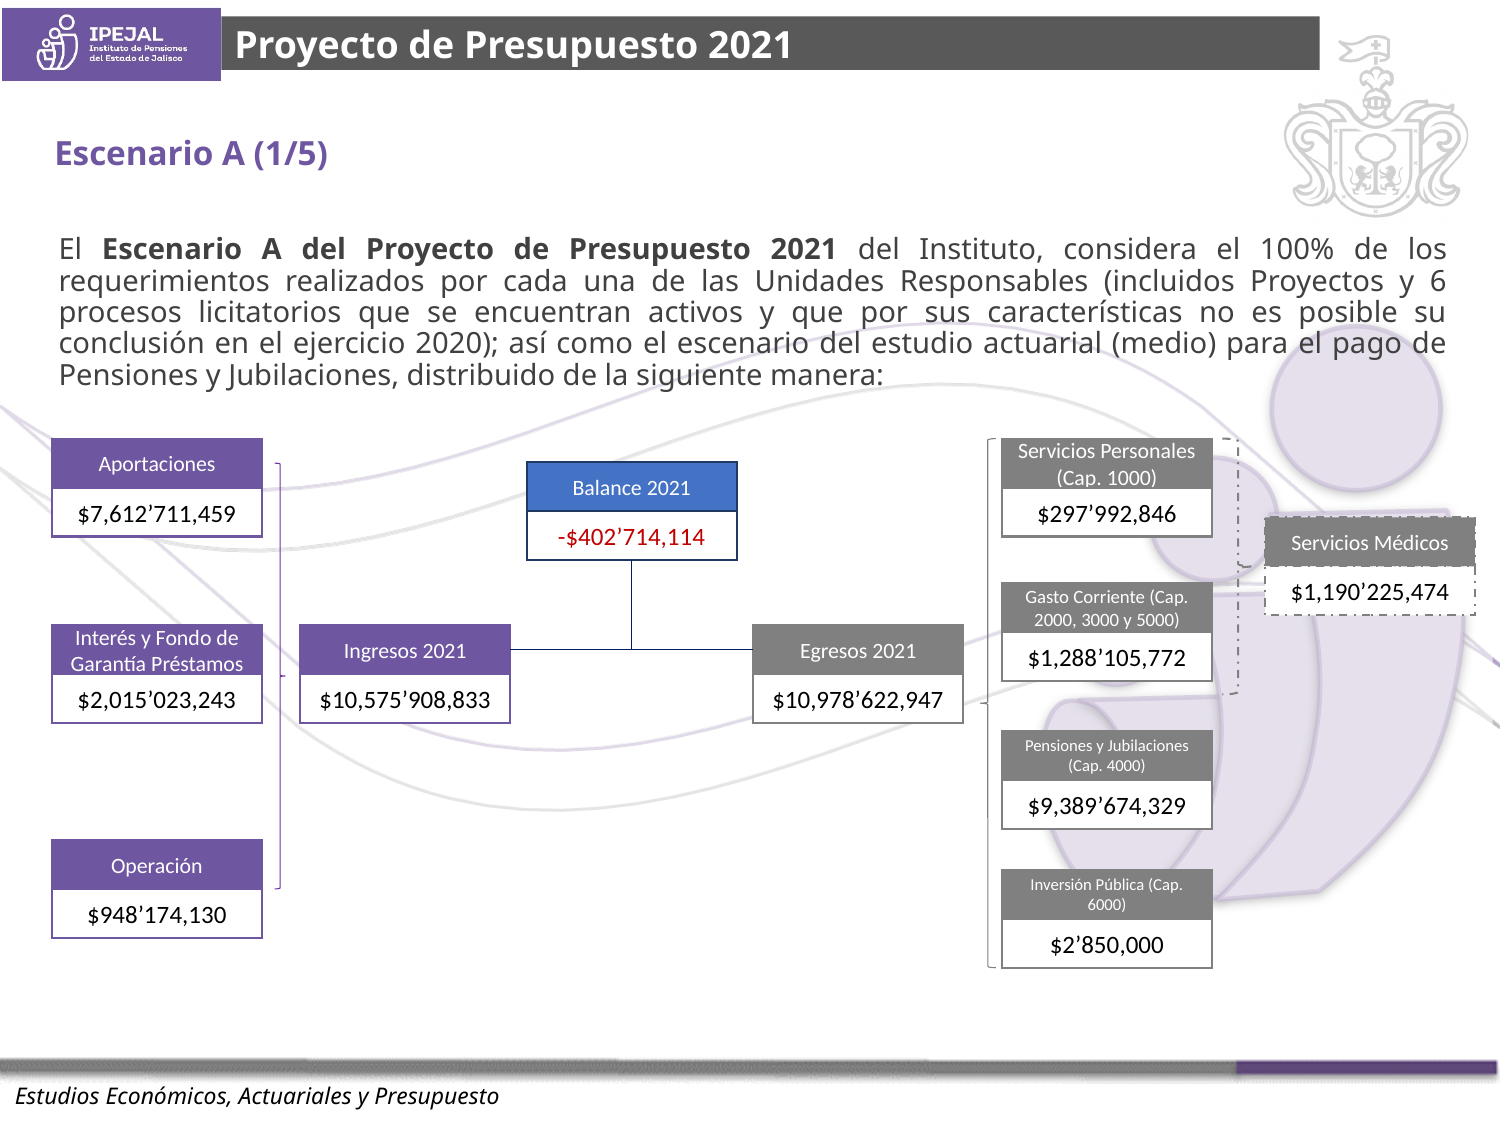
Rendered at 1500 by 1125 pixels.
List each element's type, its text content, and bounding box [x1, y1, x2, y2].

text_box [753, 625, 964, 724]
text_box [52, 438, 262, 537]
list El Escenario A del Proyecto de Presupuesto 2021 del Instituto, considera el 100% de los requerimientos realizados por cada una de las Unidades Responsables (incluidos Proyectos y 6 procesos licitatorios que se encuentran activos y que por sus características no es posible su conclusión en el ejercicio 2020); así como el escenario del estudio actuarial (medio) para el pago de Pensiones y Jubilaciones, distribuido de la siguiente manera: [43, 227, 1463, 1038]
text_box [1002, 438, 1212, 537]
text_box [979, 438, 996, 969]
text_box [274, 462, 286, 890]
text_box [52, 839, 262, 938]
text_box [1222, 438, 1255, 695]
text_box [1002, 730, 1212, 829]
list Proyecto de Presupuesto 2021 [219, 18, 1316, 73]
list Escenario A (1/5) [39, 129, 1457, 198]
picture [2, 1, 221, 87]
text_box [1265, 517, 1475, 616]
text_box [510, 560, 631, 650]
picture [0, 1053, 1500, 1084]
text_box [631, 560, 754, 650]
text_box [1002, 869, 1212, 968]
picture [1493, 321, 1500, 812]
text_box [300, 625, 511, 724]
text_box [1002, 582, 1212, 681]
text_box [526, 462, 737, 560]
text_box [52, 625, 262, 724]
